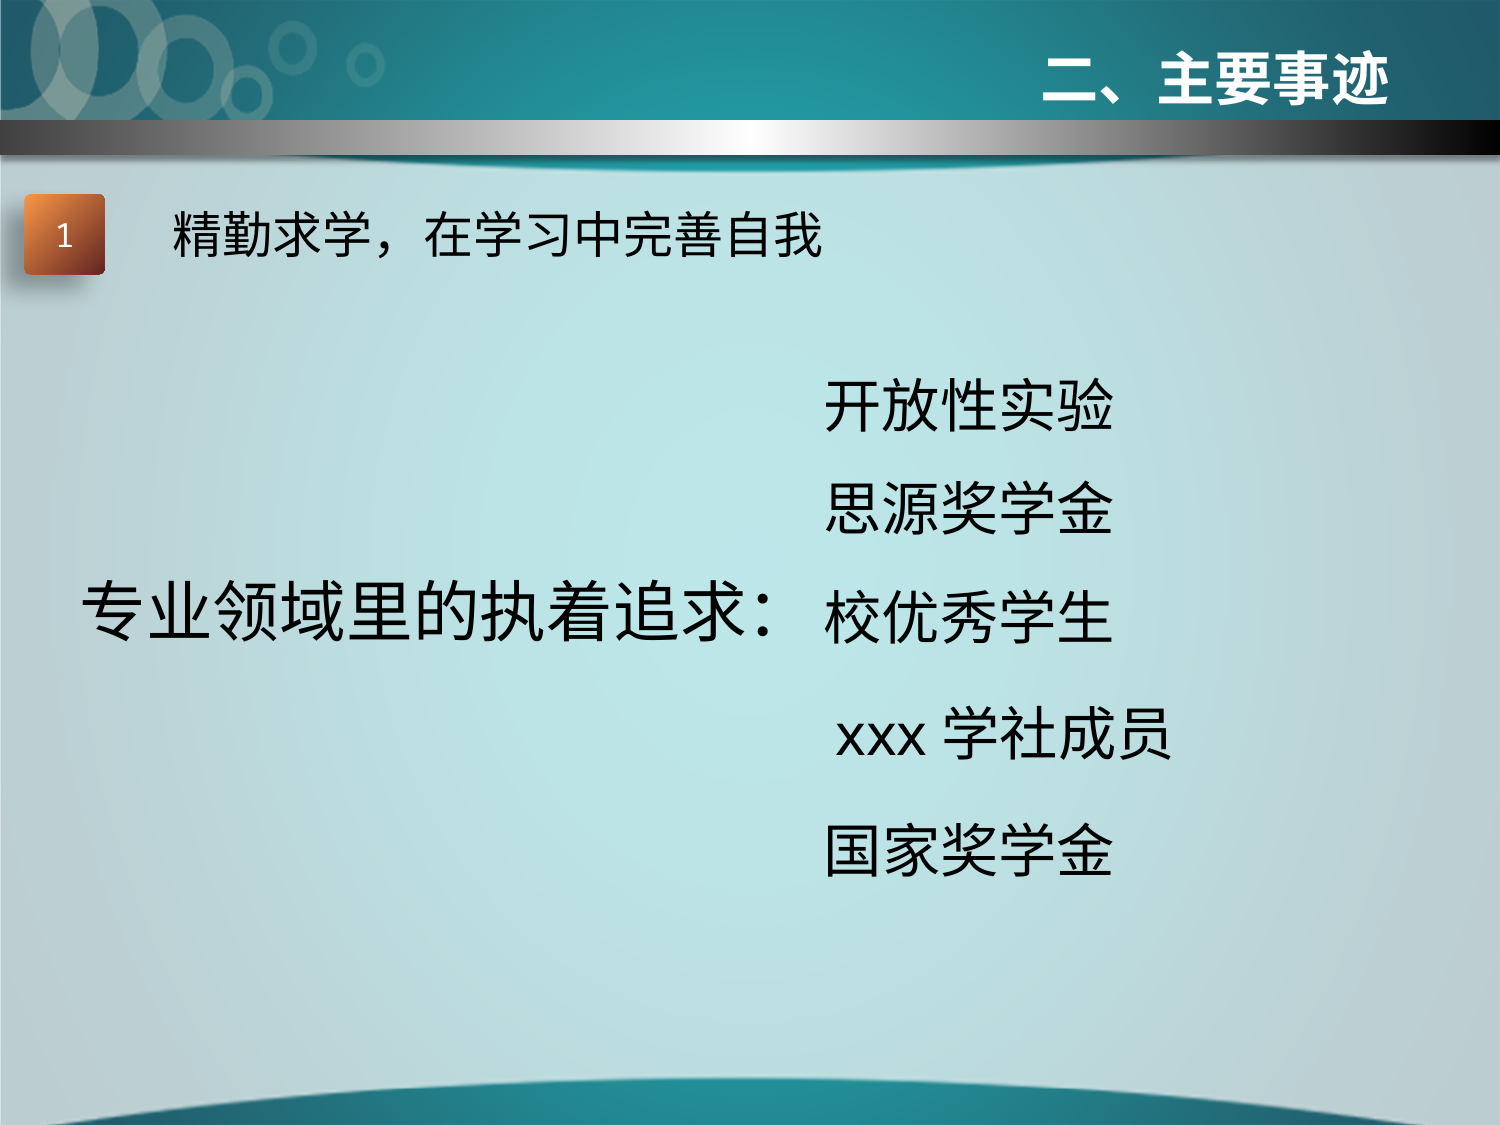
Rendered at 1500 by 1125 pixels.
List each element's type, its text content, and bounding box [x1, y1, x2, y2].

text_box 精勤求学，在学习中完善自我 [158, 196, 923, 272]
text_box xxx学社成员 [820, 689, 1306, 775]
text_box 校优秀学生 [809, 574, 1223, 659]
text_box 国家奖学金 [809, 807, 1199, 892]
text_box 专业领域里的执着追求： [64, 562, 916, 658]
text_box 思源奖学金 [809, 464, 1211, 550]
text_box 1 [24, 194, 105, 275]
text_box 二、主要事迹 [1025, 35, 1405, 120]
picture [0, 0, 1500, 1125]
text_box 开放性实验 [809, 361, 1140, 447]
